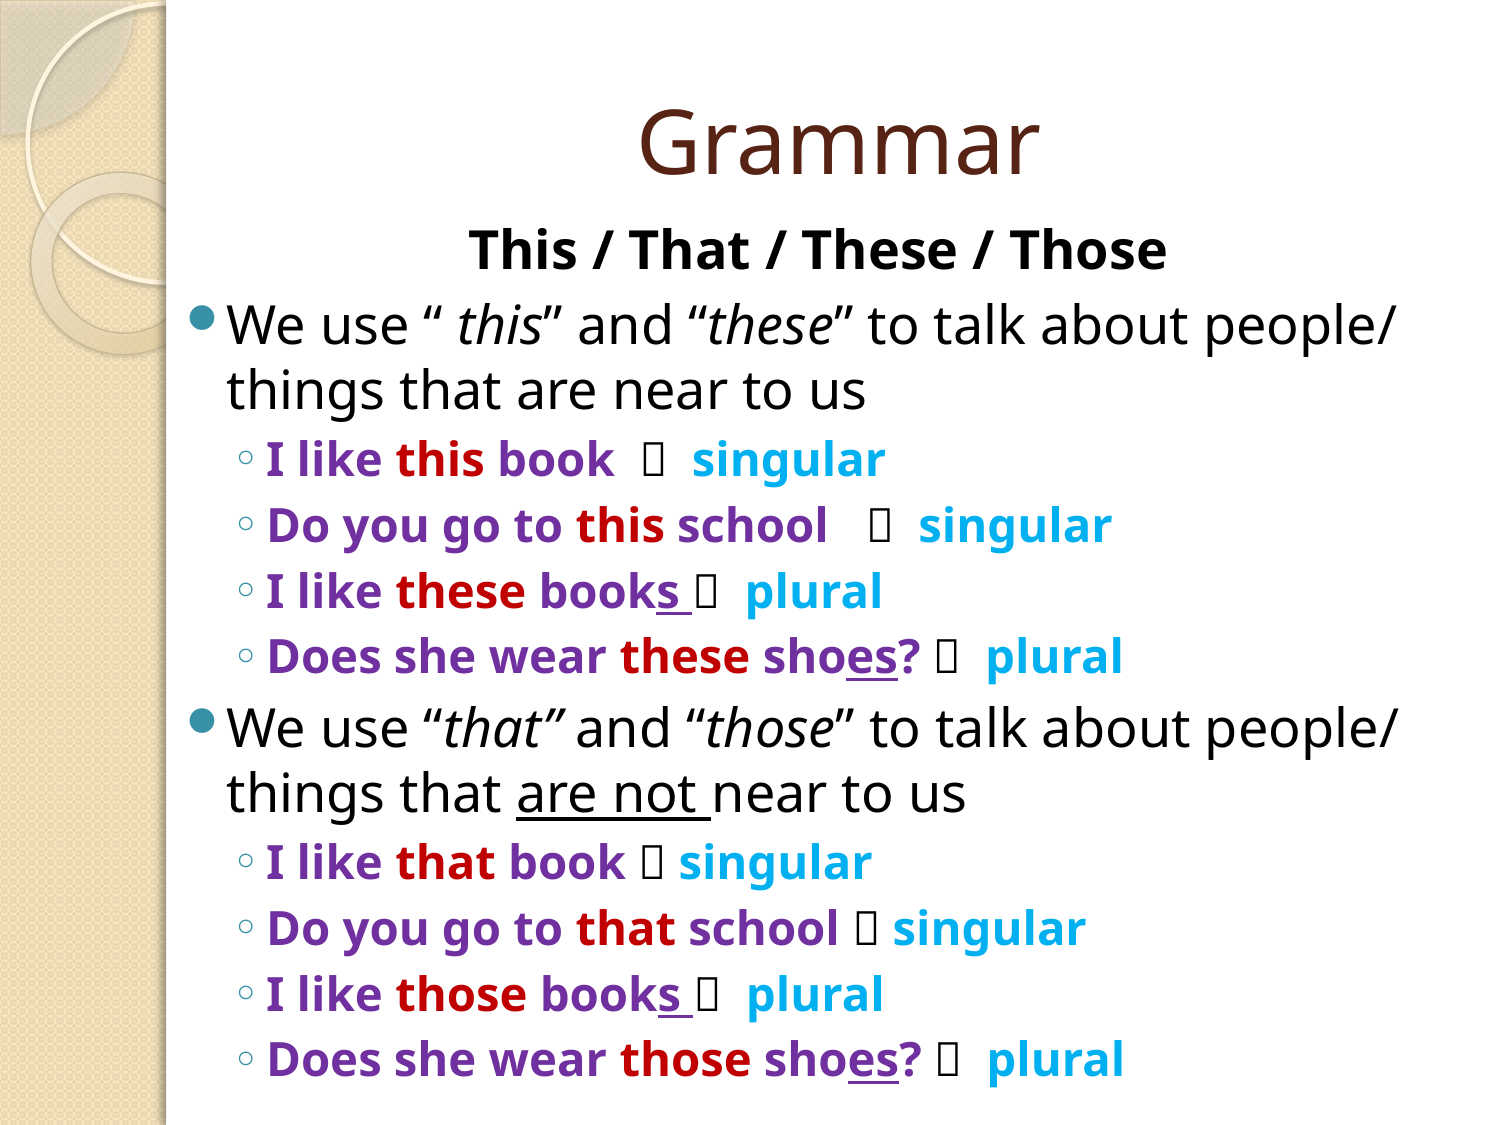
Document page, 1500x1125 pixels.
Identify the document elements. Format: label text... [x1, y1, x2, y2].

title Grammar [235, 45, 1466, 208]
list This / That / These / Those We use “ this” and “these” to talk about people/ things that are near to us I like this book  singular Do you go to this school  singular I like these books  plural Does she wear these shoes?  plural We use “that” and “those” to talk about people/ things that are not near to us I like that book  singular Do you go to that school  singular I like those books  plural Does she wear those shoes?  plural [159, 208, 1466, 1096]
